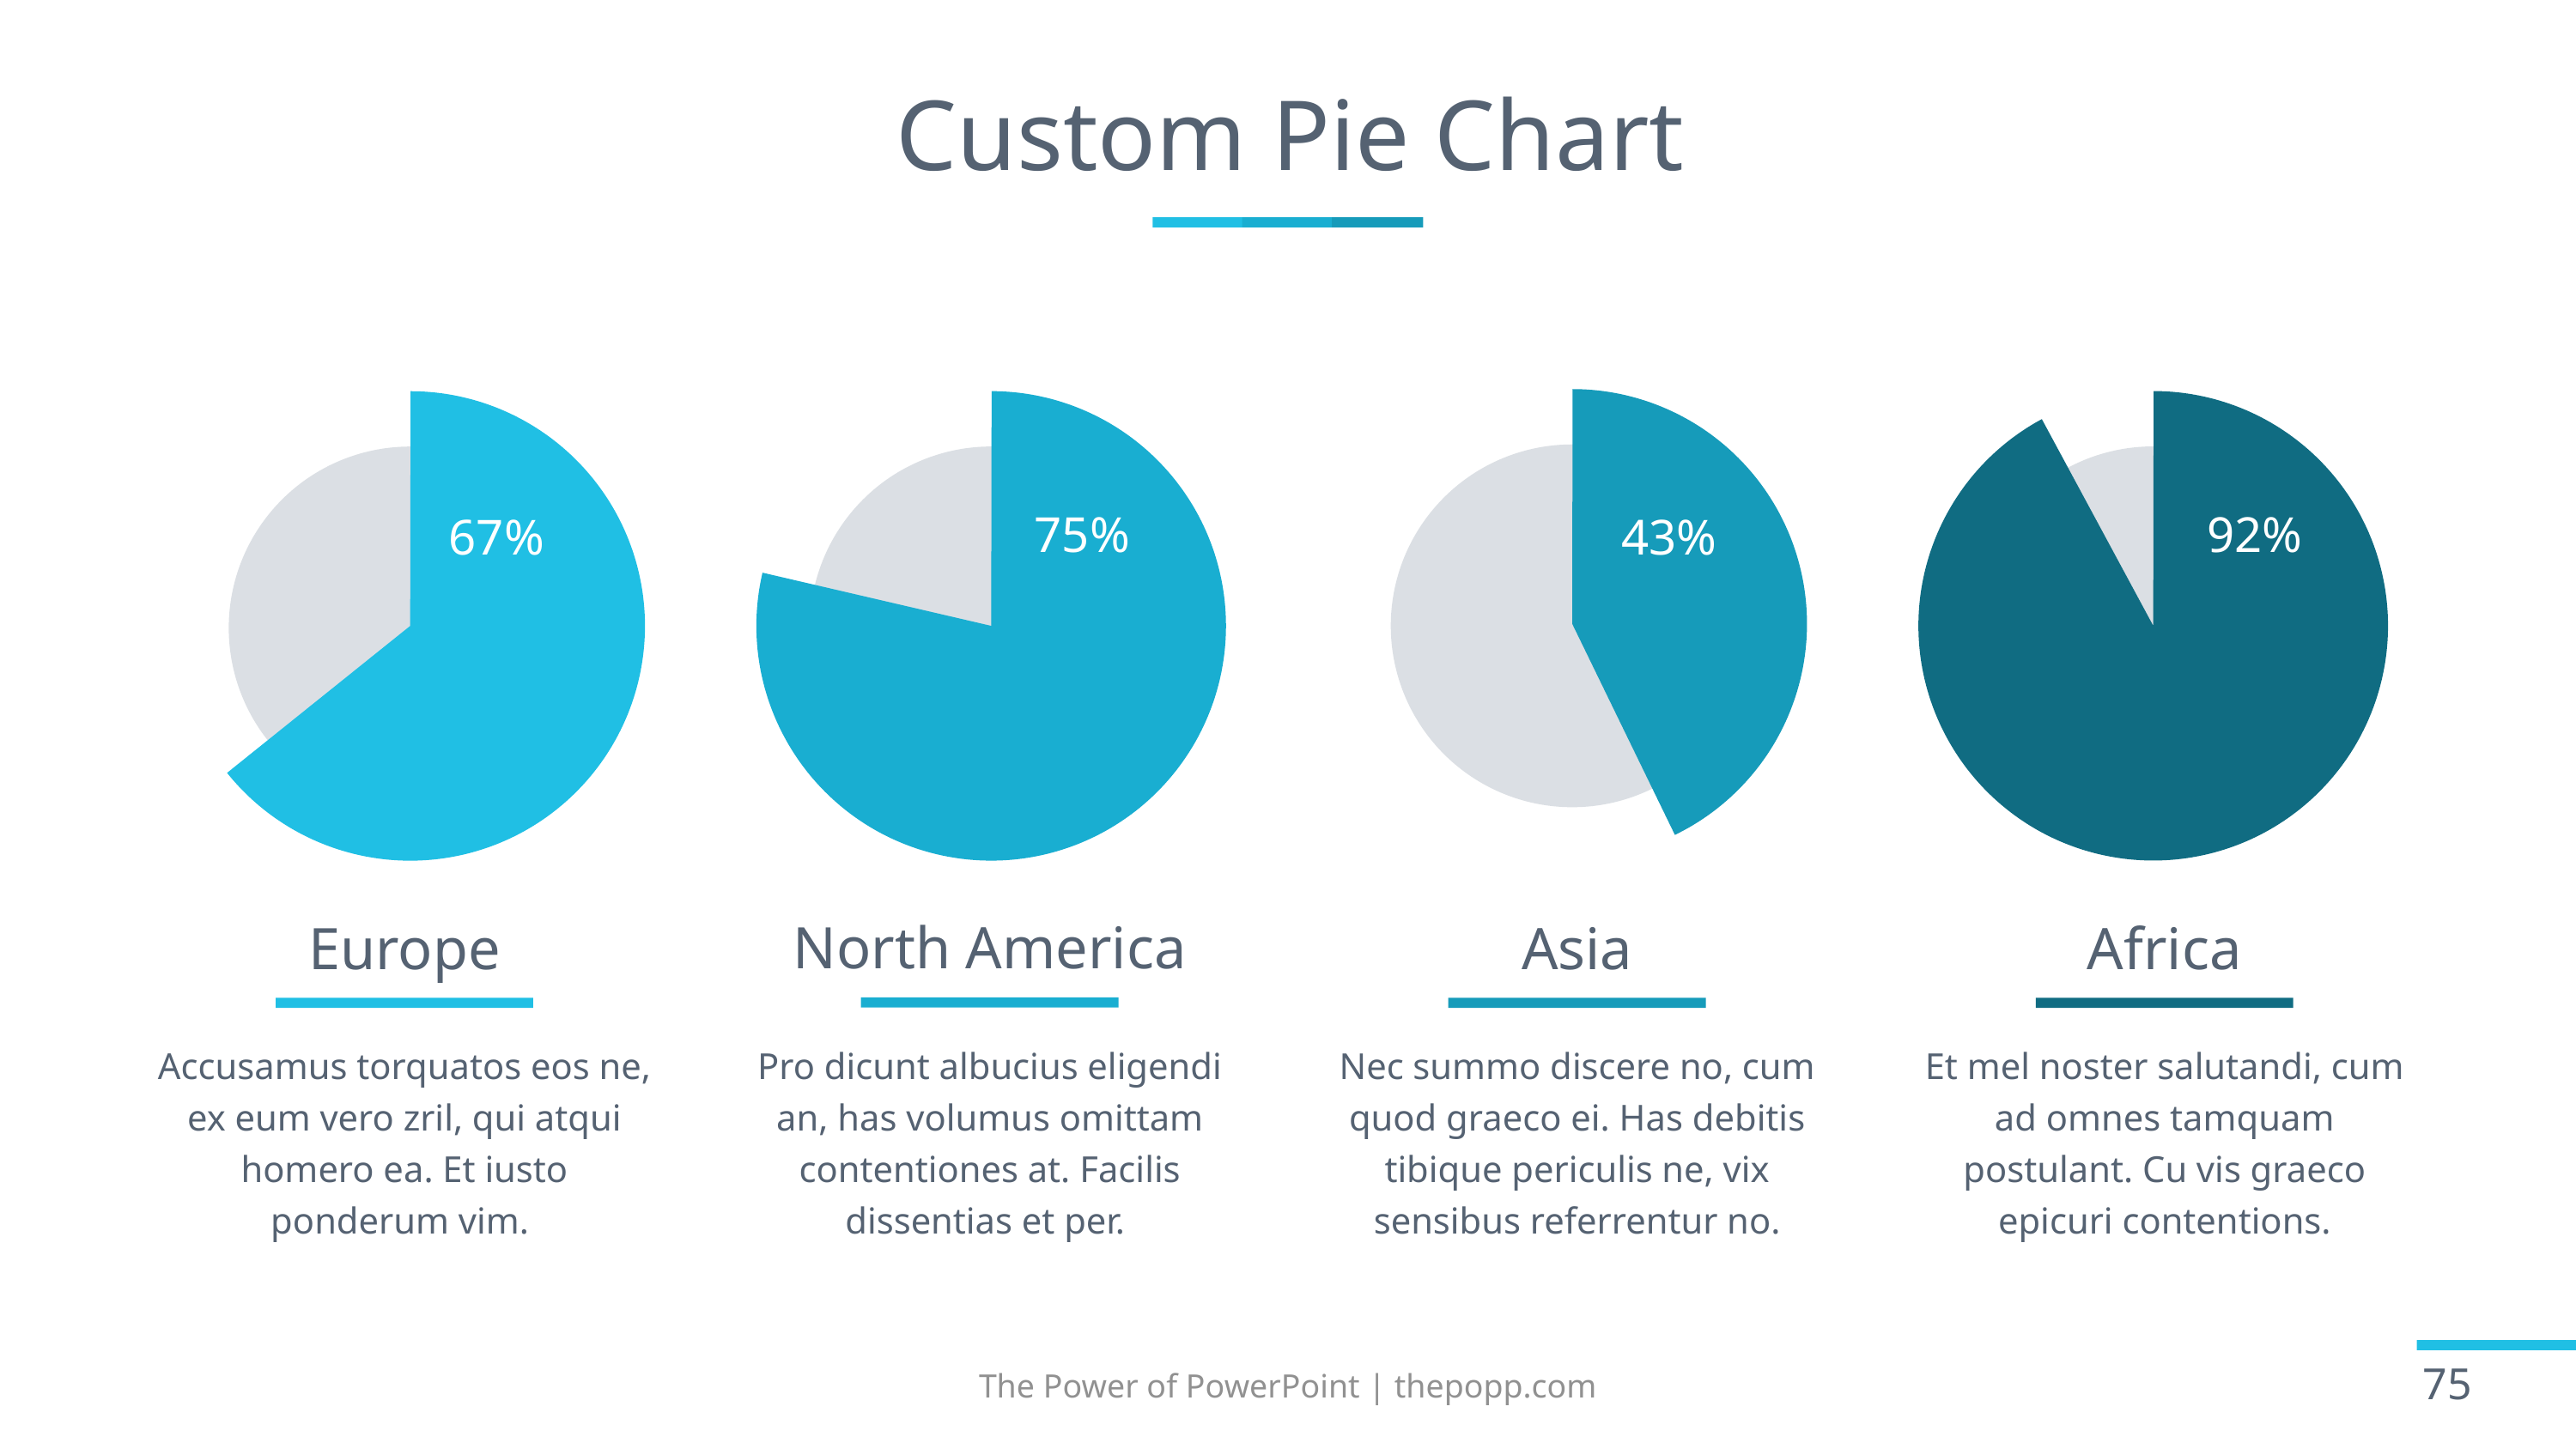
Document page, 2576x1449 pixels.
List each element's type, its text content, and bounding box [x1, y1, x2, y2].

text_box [1337, 389, 1807, 859]
title Custom Pie Chart [69, 49, 2512, 230]
text_box [860, 997, 1120, 1009]
text_box Europe [124, 892, 685, 994]
text_box Asia [1294, 892, 1860, 994]
text_box [2035, 997, 2294, 1009]
text_box Et mel noster salutandi, cum ad omnes tamquam postulant. Cu vis graeco epicuri contentions. [1903, 1028, 2427, 1296]
footer The Power of PowerPoint | thepopp.com [853, 1349, 1723, 1427]
text_box Africa [1881, 892, 2447, 994]
slide_number 75 [2409, 1351, 2576, 1421]
text_box North America [707, 891, 1273, 993]
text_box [175, 391, 646, 861]
text_box Pro dicunt albucius eligendi an, has volumus omittam contentiones at. Facilis dissentias et per. [727, 1028, 1252, 1296]
text_box Nec summo discere no, cum quod graeco ei. Has debitis tibique periculis ne, vix sensibus referrentur no. [1315, 1028, 1839, 1296]
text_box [1918, 391, 2389, 861]
text_box [1448, 997, 1707, 1009]
text_box Accusamus torquatos eos ne, ex eum vero zril, qui atqui homero ea. Et iusto ponderum vim. [143, 1028, 666, 1296]
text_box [756, 391, 1226, 861]
text_box [275, 997, 534, 1009]
